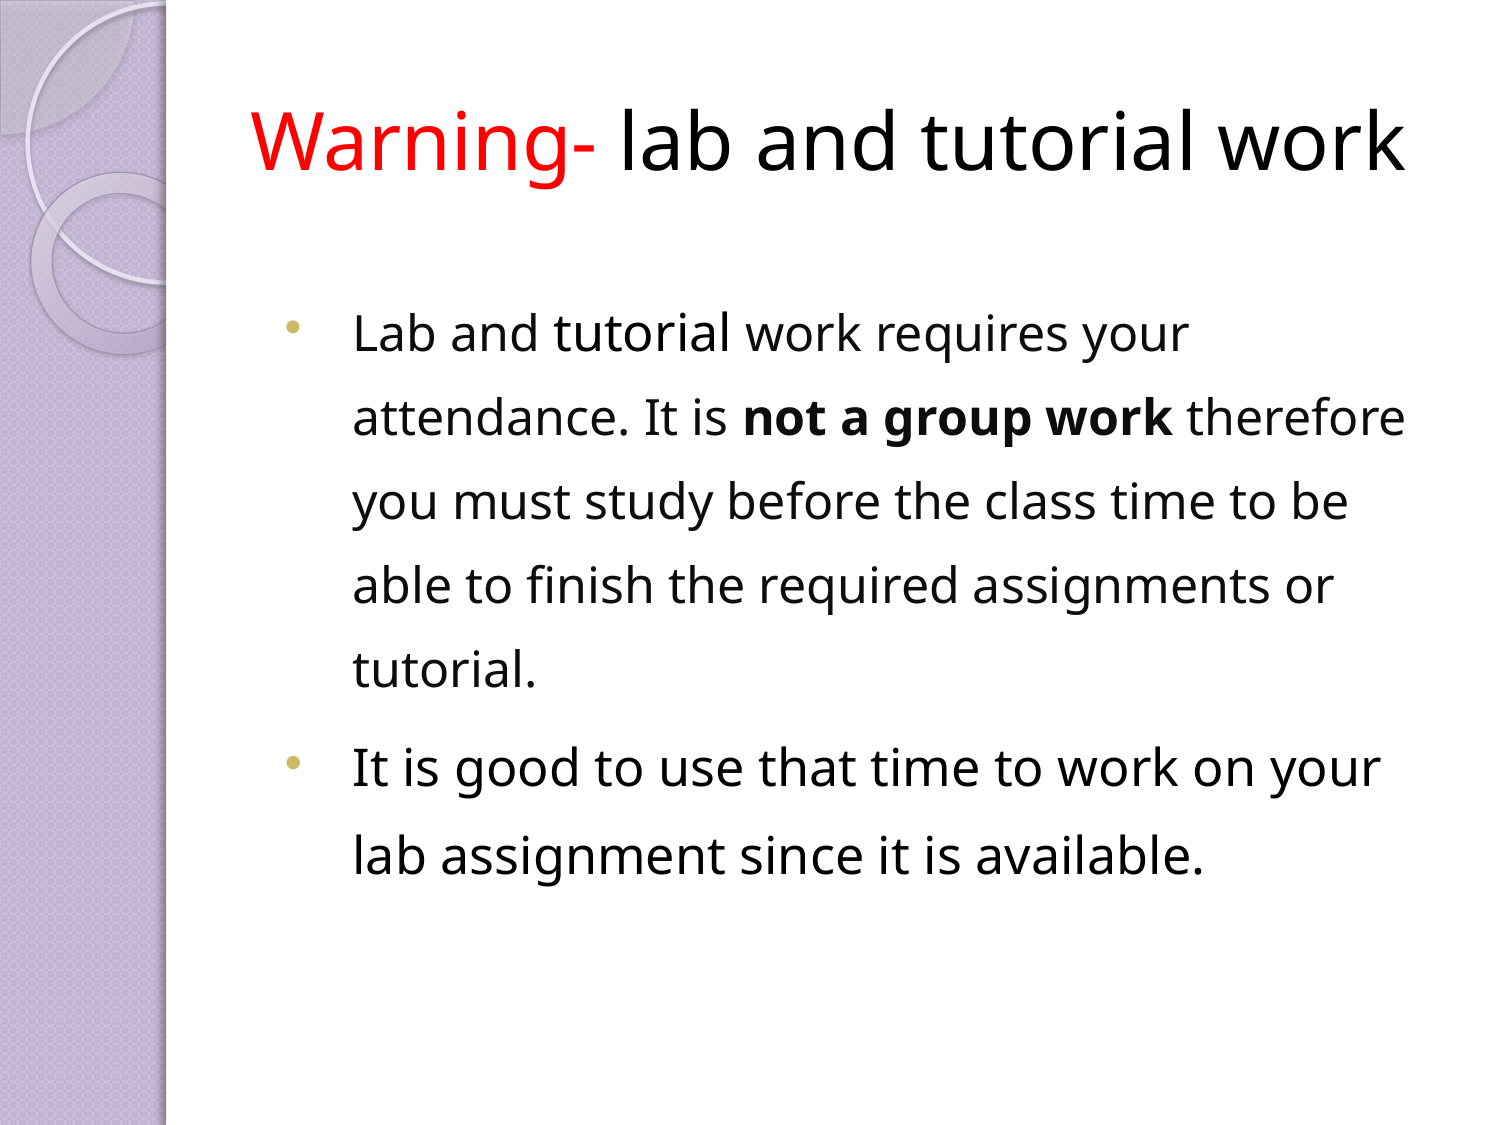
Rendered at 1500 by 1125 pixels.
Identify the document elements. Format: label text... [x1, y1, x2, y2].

list Lab and tutorial work requires your attendance. It is not a group work therefore you must study before the class time to be able to finish the required assignments or tutorial. It is good to use that time to work on your lab assignment since it is available. [235, 237, 1466, 1025]
title Warning- lab and tutorial work [235, 45, 1466, 233]
